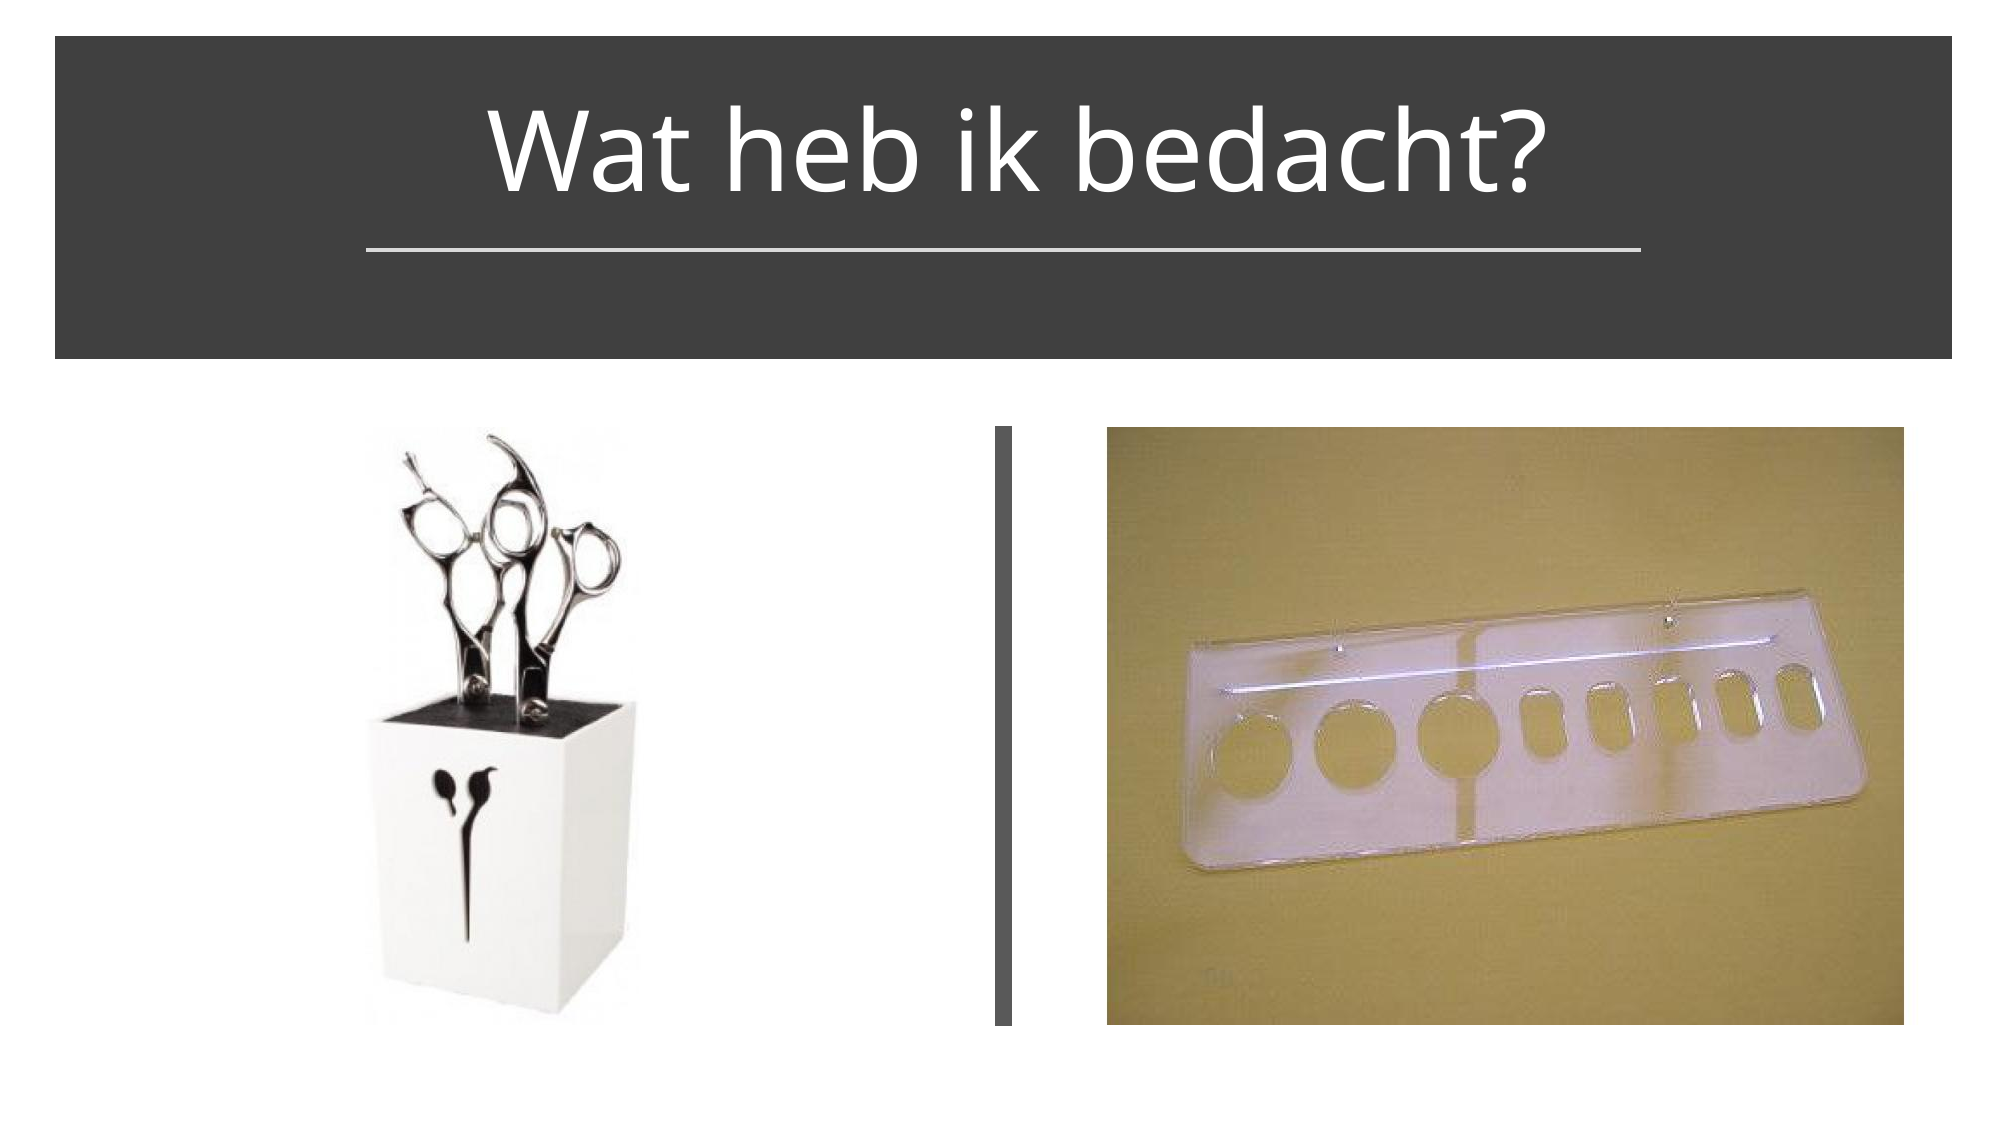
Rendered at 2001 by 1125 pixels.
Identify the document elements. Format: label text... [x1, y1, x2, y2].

picture [1057, 427, 1953, 1025]
text_box [64, 45, 1942, 350]
title Wat heb ik bedacht? [89, 71, 1917, 224]
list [54, 427, 950, 1025]
